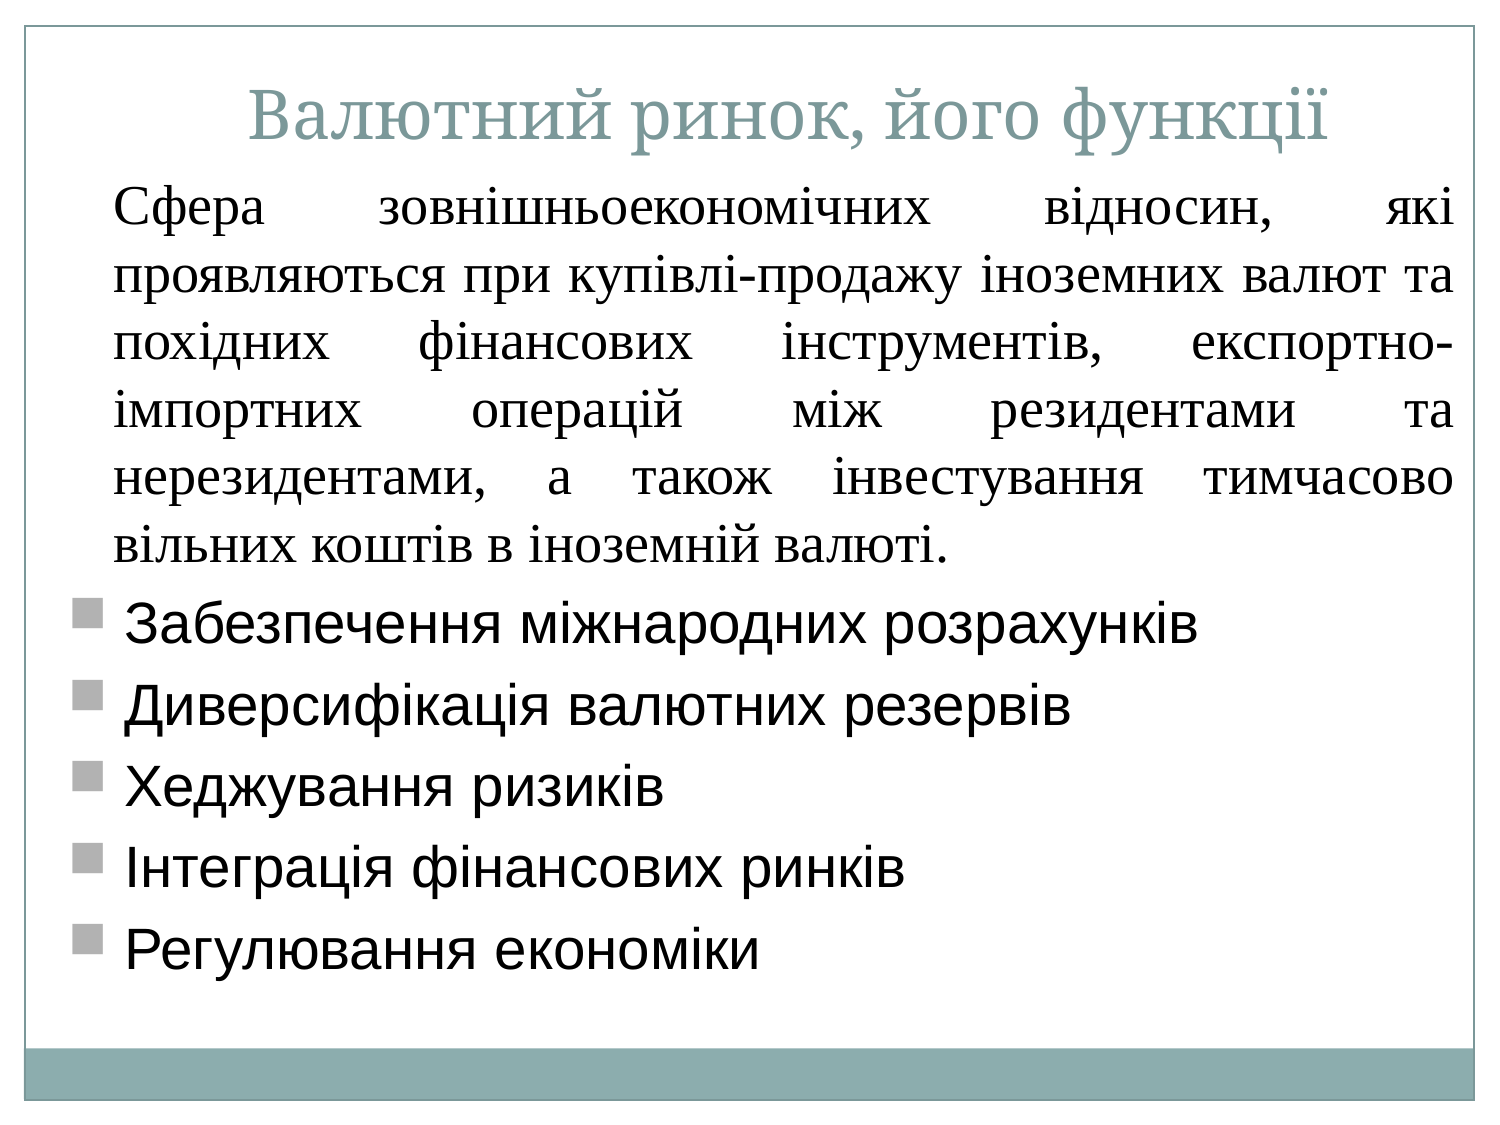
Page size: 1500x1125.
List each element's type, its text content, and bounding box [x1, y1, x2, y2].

title Валютний ринок, його функції [76, 45, 1500, 162]
list Сфера зовнішньоекономічних відносин, які проявляються при купівлі-продажу іноземних валют та похідних фінансових інструментів, експортно-імпортних операцій між резидентами та нерезидентами, а також інвестування тимчасово вільних коштів в іноземній валюті. Забезпечення міжнародних розрахунків Диверсифікація валютних резервів Хеджування ризиків Інтеграція фінансових ринків Регулювання економіки [52, 160, 1471, 1006]
